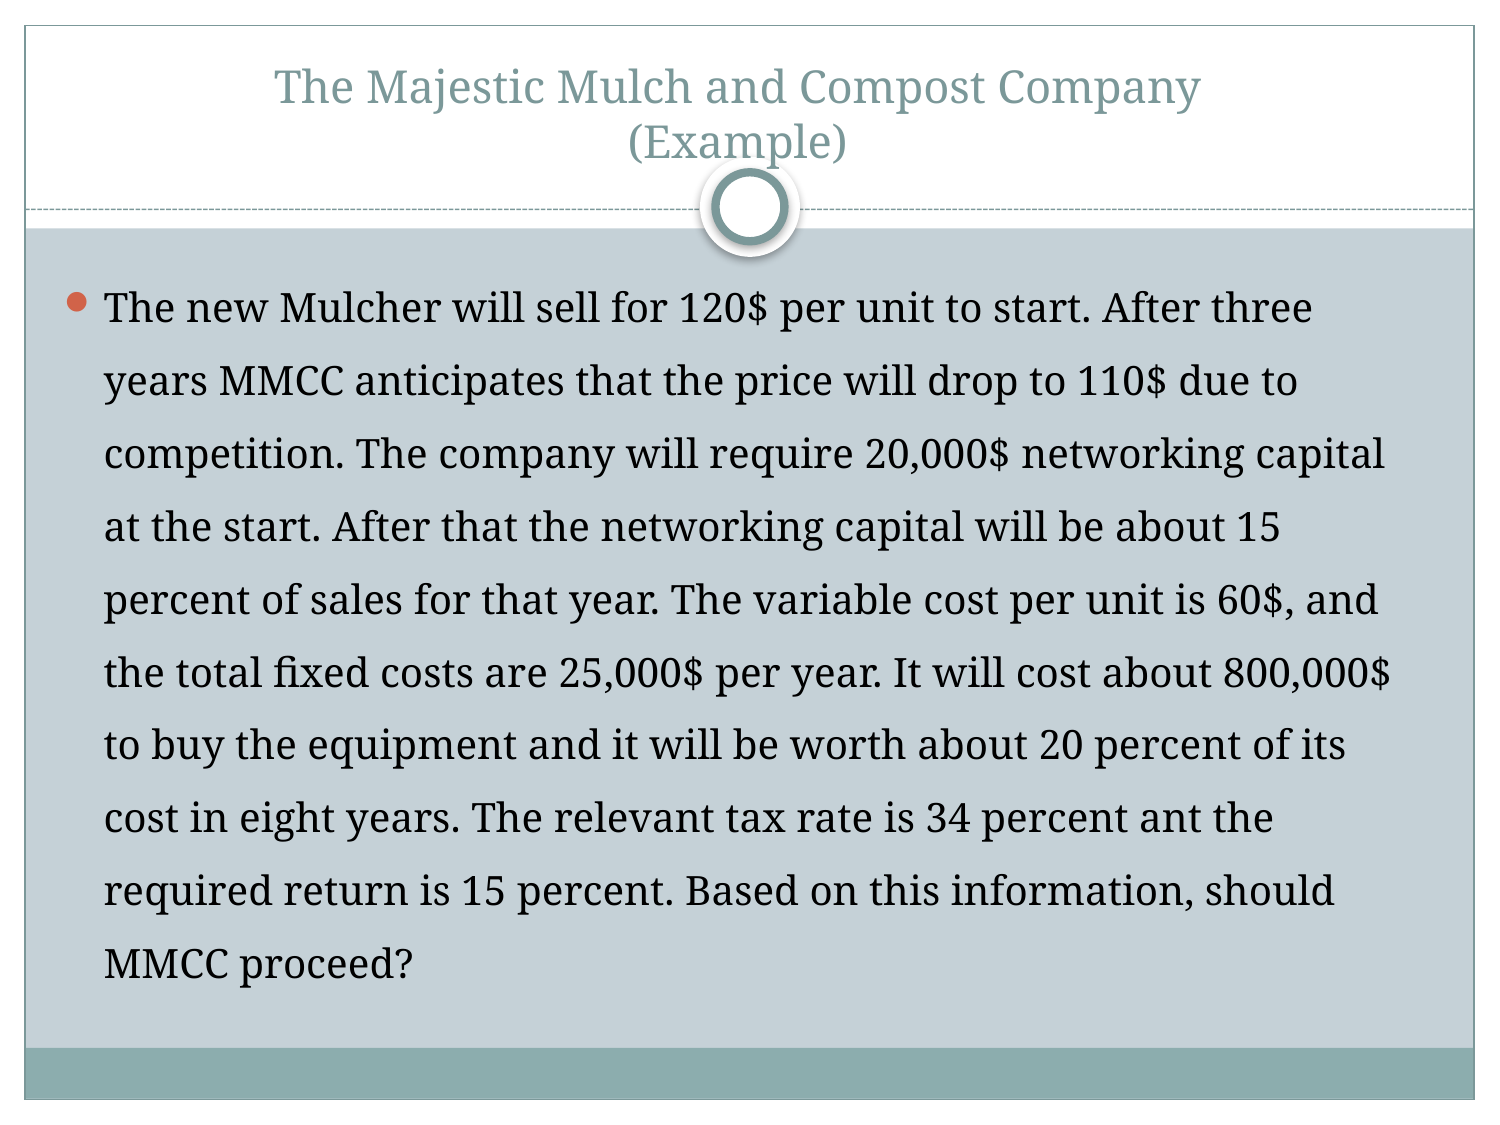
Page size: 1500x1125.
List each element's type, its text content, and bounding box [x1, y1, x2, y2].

title The Majestic Mulch and Compost Company (Example) [37, 50, 1438, 175]
list The new Mulcher will sell for 120$ per unit to start. After three years MMCC anticipates that the price will drop to 110$ due to competition. The company will require 20,000$ networking capital at the start. After that the networking capital will be about 15 percent of sales for that year. The variable cost per unit is 60$, and the total fixed costs are 25,000$ per year. It will cost about 800,000$ to buy the equipment and it will be worth about 20 percent of its cost in eight years. The relevant tax rate is 34 percent ant the required return is 15 percent. Based on this information, should MMCC proceed? [49, 250, 1445, 1001]
